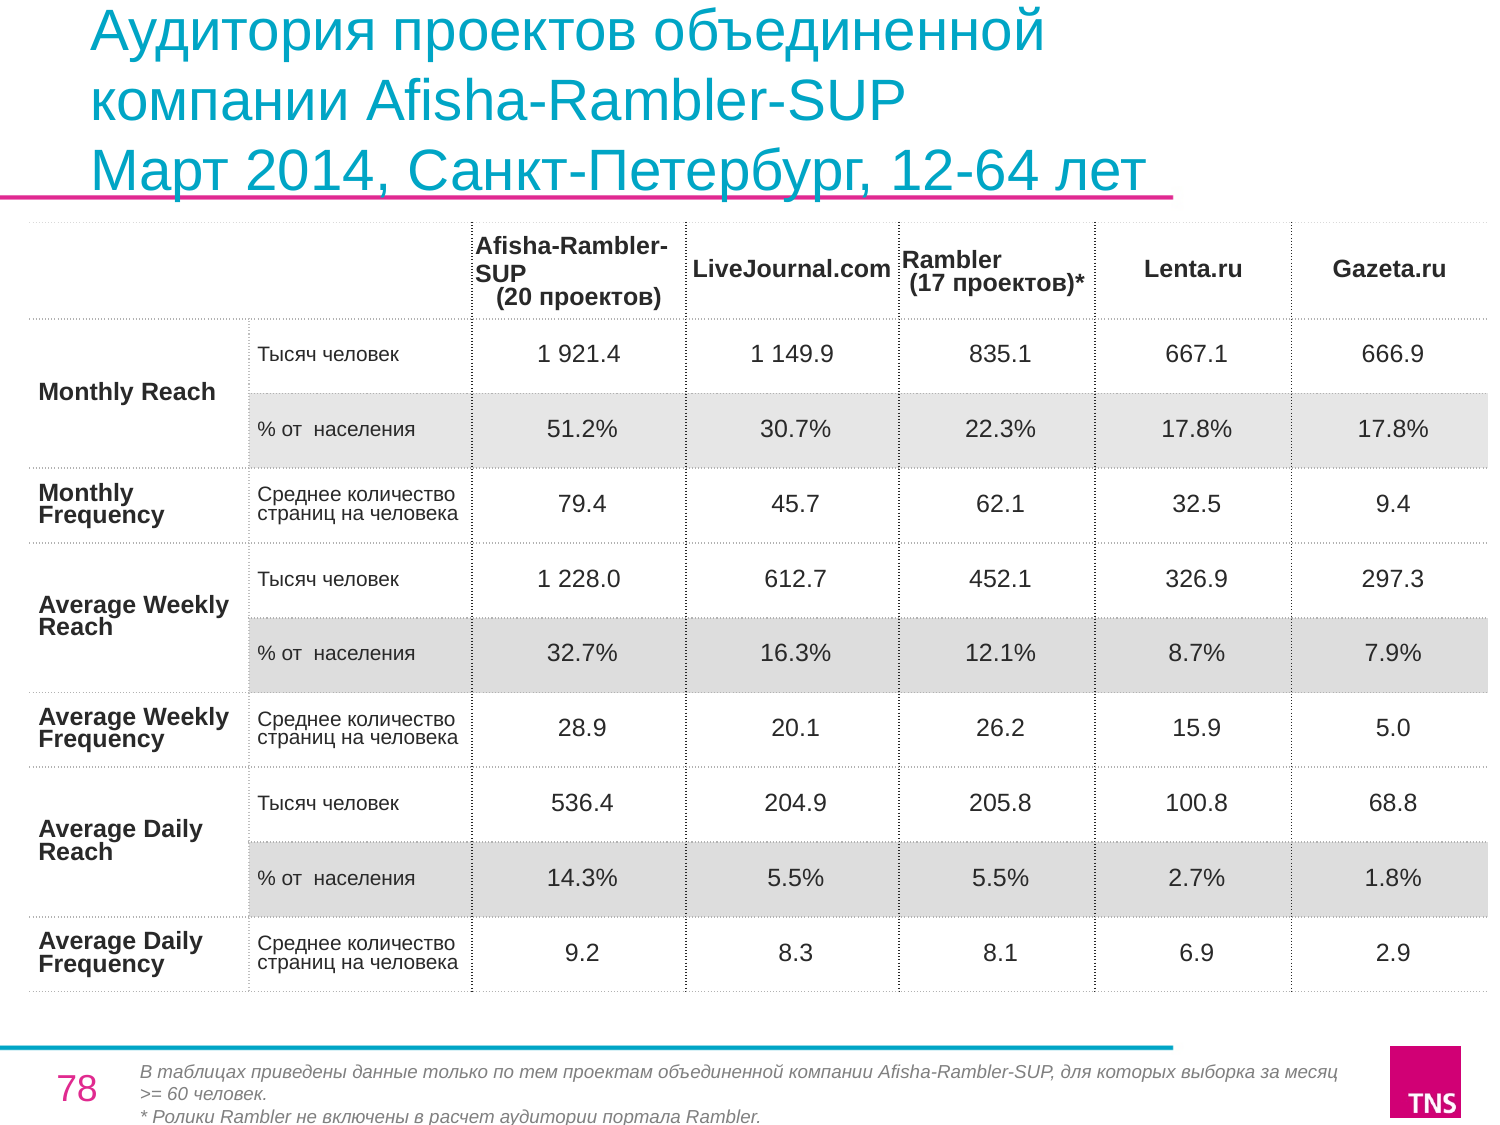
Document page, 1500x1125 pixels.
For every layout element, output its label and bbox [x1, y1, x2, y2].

title [74, 8, 1476, 187]
text_box [124, 1052, 1353, 1125]
table_header [29, 223, 1488, 319]
slide_number [40, 1055, 124, 1125]
table_cell [29, 319, 1488, 992]
picture [0, 0, 1500, 1125]
